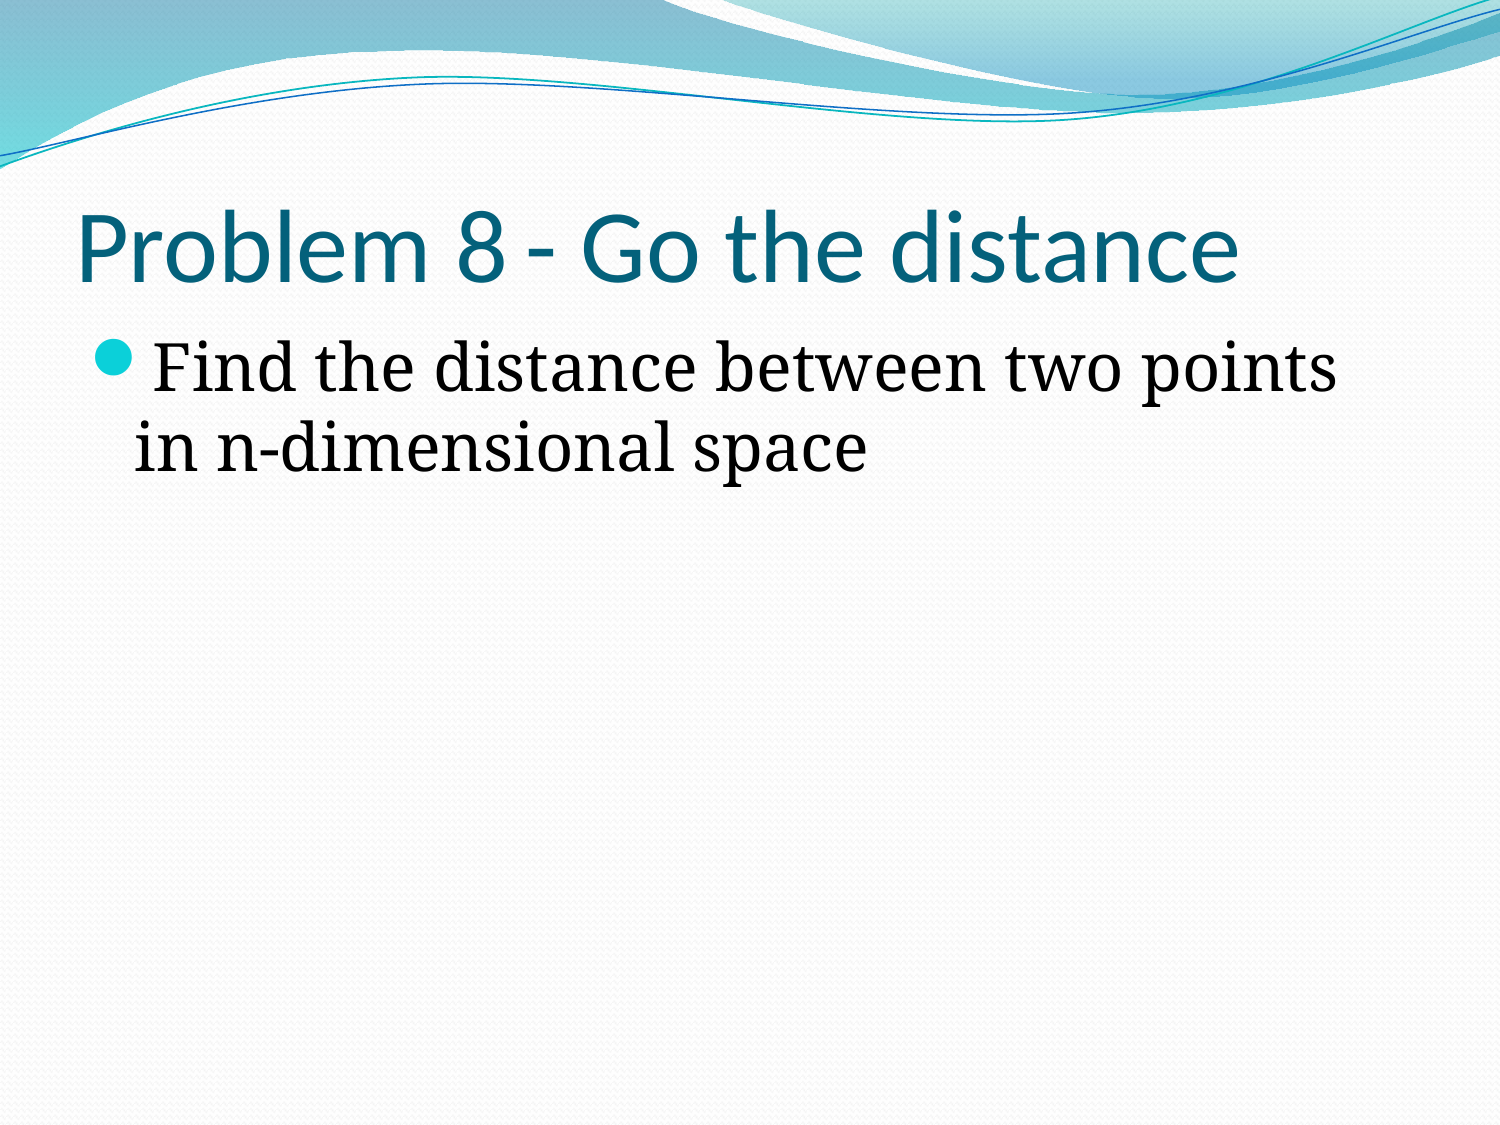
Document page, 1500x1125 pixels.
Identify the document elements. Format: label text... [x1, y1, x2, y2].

list Find the distance between two points in n-dimensional space [75, 317, 1425, 1038]
title Problem 8 - Go the distance [75, 115, 1425, 303]
